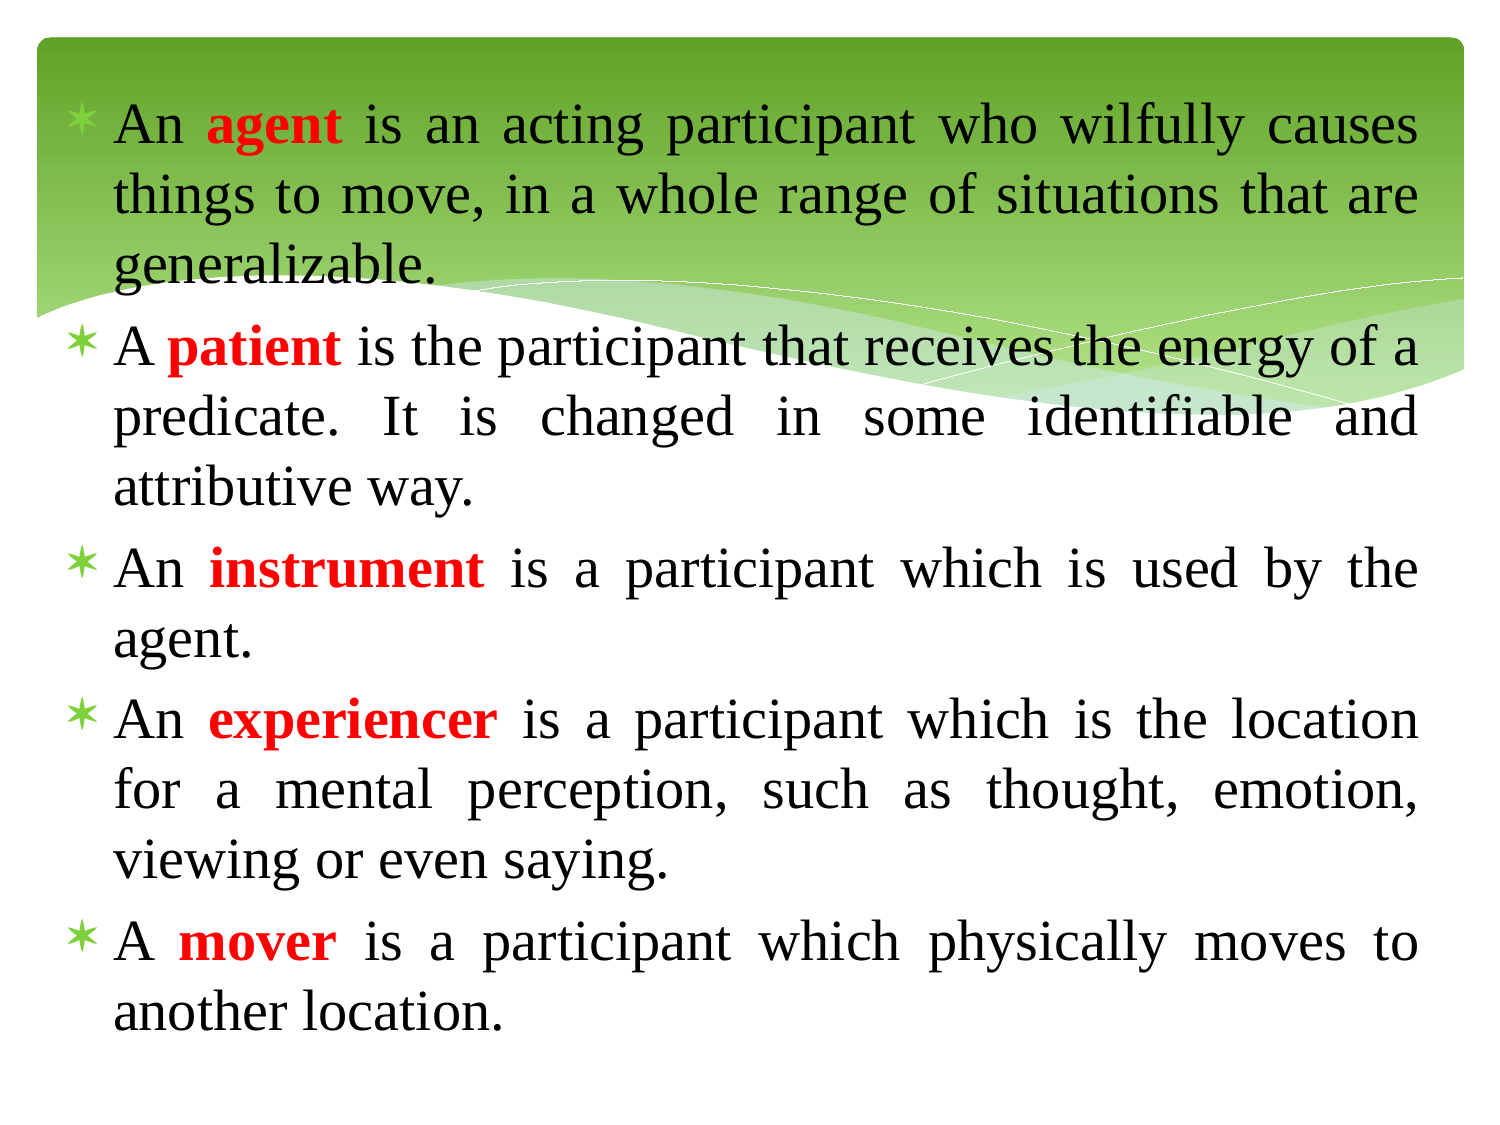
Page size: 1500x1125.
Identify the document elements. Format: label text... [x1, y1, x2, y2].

list An agent is an acting participant who wilfully causes things to move, in a whole range of situations that are generalizable. A patient is the participant that receives the energy of a predicate. It is changed in some identifiable and attributive way. An instrument is a participant which is used by the agent. An experiencer is a participant which is the location for a mental perception, such as thought, emotion, viewing or even saying. A mover is a participant which physically moves to another location. [53, 78, 1436, 1066]
